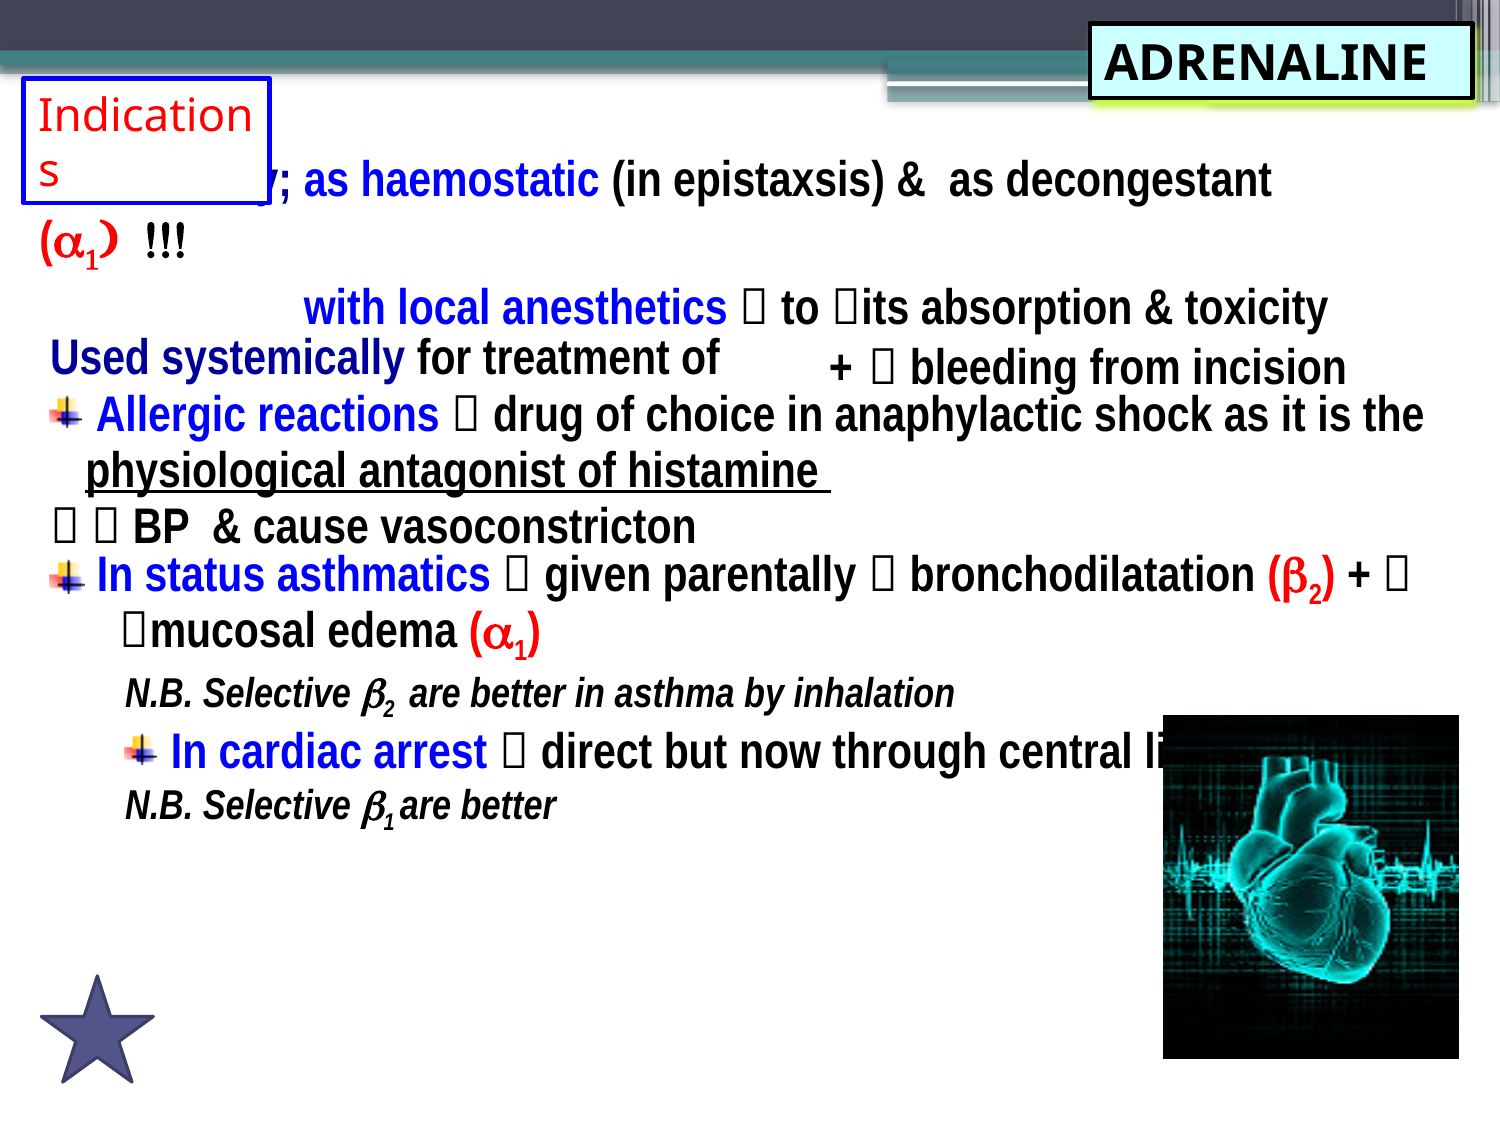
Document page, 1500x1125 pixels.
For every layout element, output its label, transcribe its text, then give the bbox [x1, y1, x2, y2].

text_box Used systemically for treatment of Allergic reactions  drug of choice in anaphylactic shock as it is the physiological antagonist of histamine   BP & cause vasoconstricton In status asthmatics  given parentally  bronchodilatation (2) +  mucosal edema (a1) N.B. Selective b2 are better in asthma by inhalation In cardiac arrest  direct but now through central line N.B. Selective b1 are better [35, 321, 1500, 843]
text_box [39, 974, 155, 1084]
picture [49, 558, 85, 594]
text_box Indications [23, 78, 270, 203]
picture [124, 732, 157, 765]
text_box Used locally; as haemostatic (in epistaxsis) & as decongestant (a1) !!! with local anesthetics  to its absorption & toxicity +  bleeding from incision [24, 139, 1443, 403]
picture [1163, 715, 1459, 1059]
text_box ADRENALINE [1089, 23, 1473, 99]
picture [49, 394, 82, 428]
